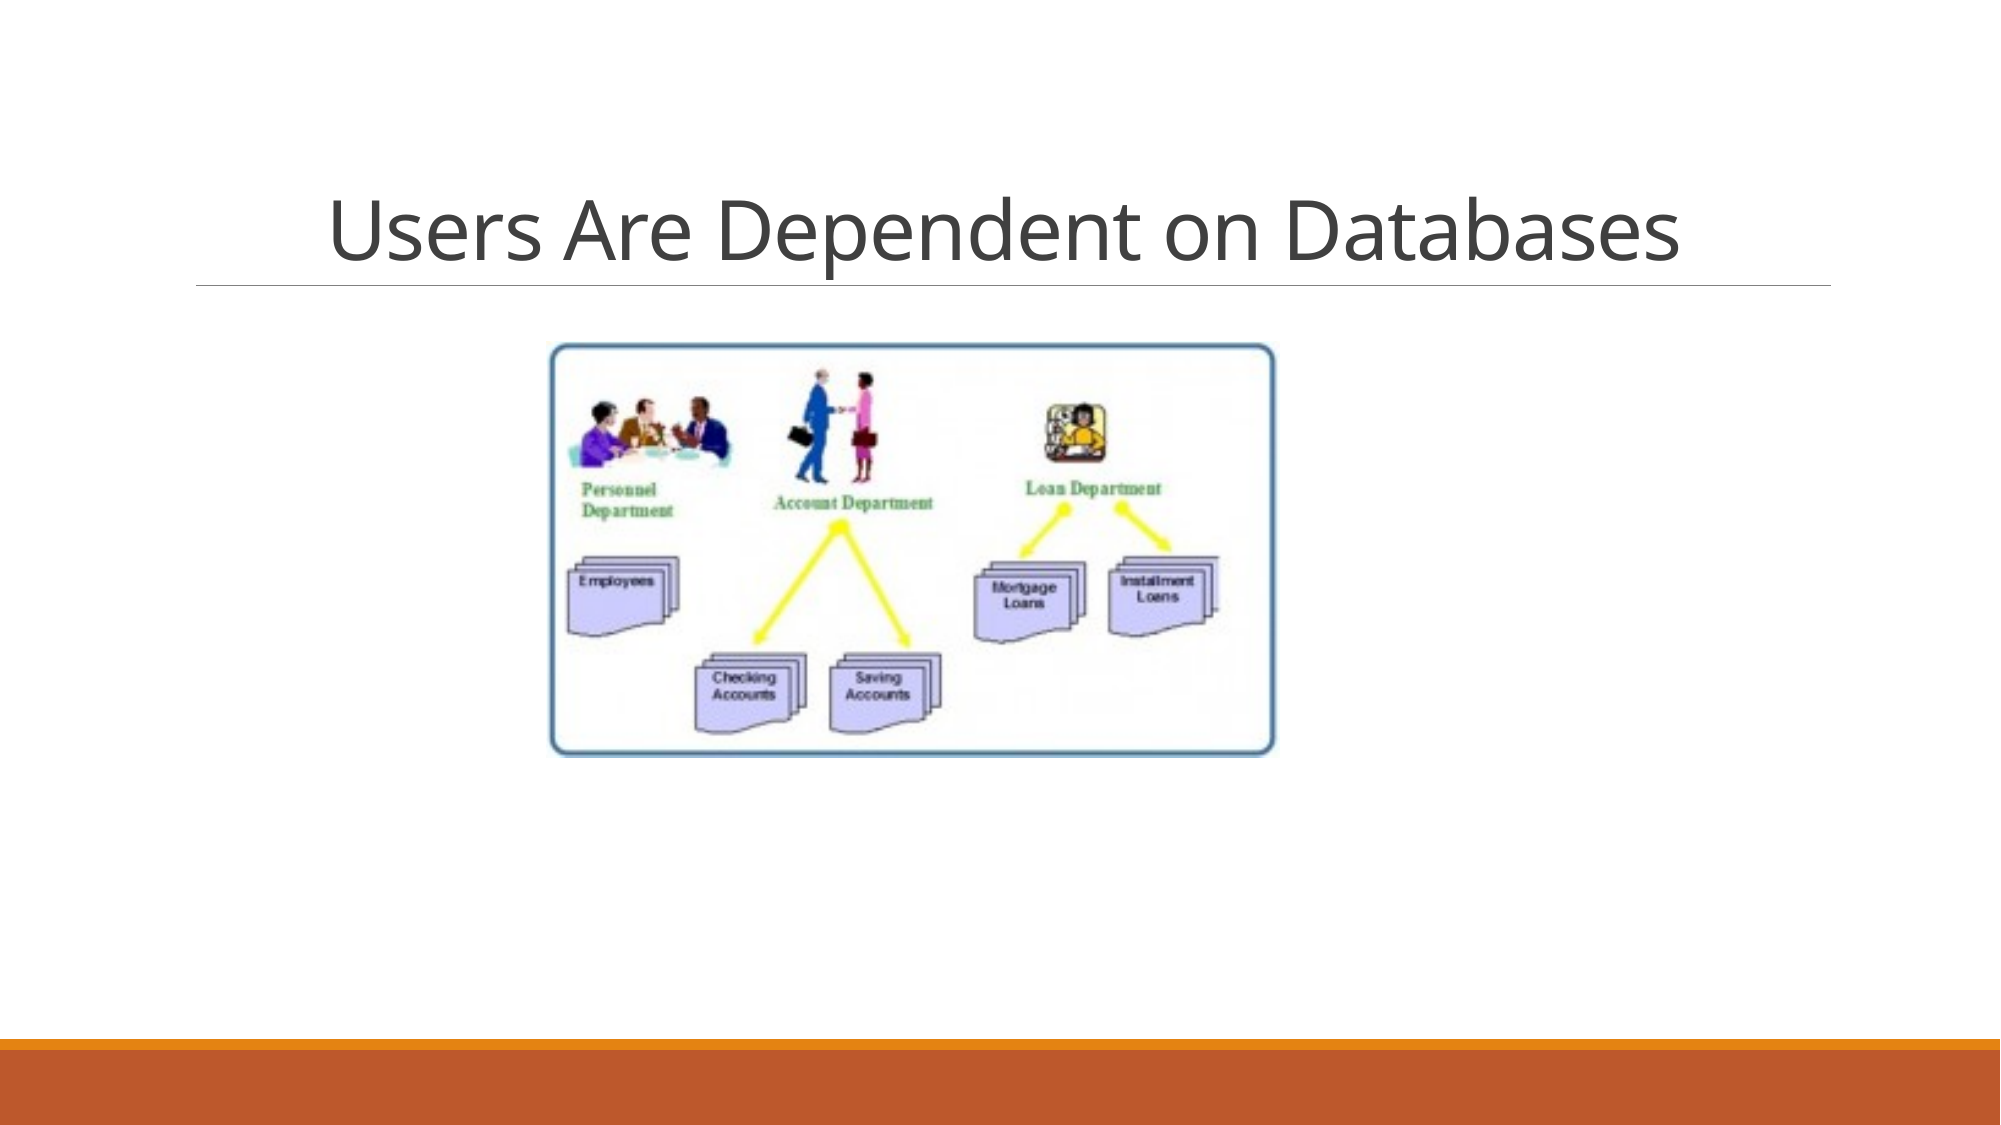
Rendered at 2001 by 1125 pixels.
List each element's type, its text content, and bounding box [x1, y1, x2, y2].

title Users Are Dependent on Databases [180, 47, 1830, 285]
picture [545, 341, 1280, 758]
